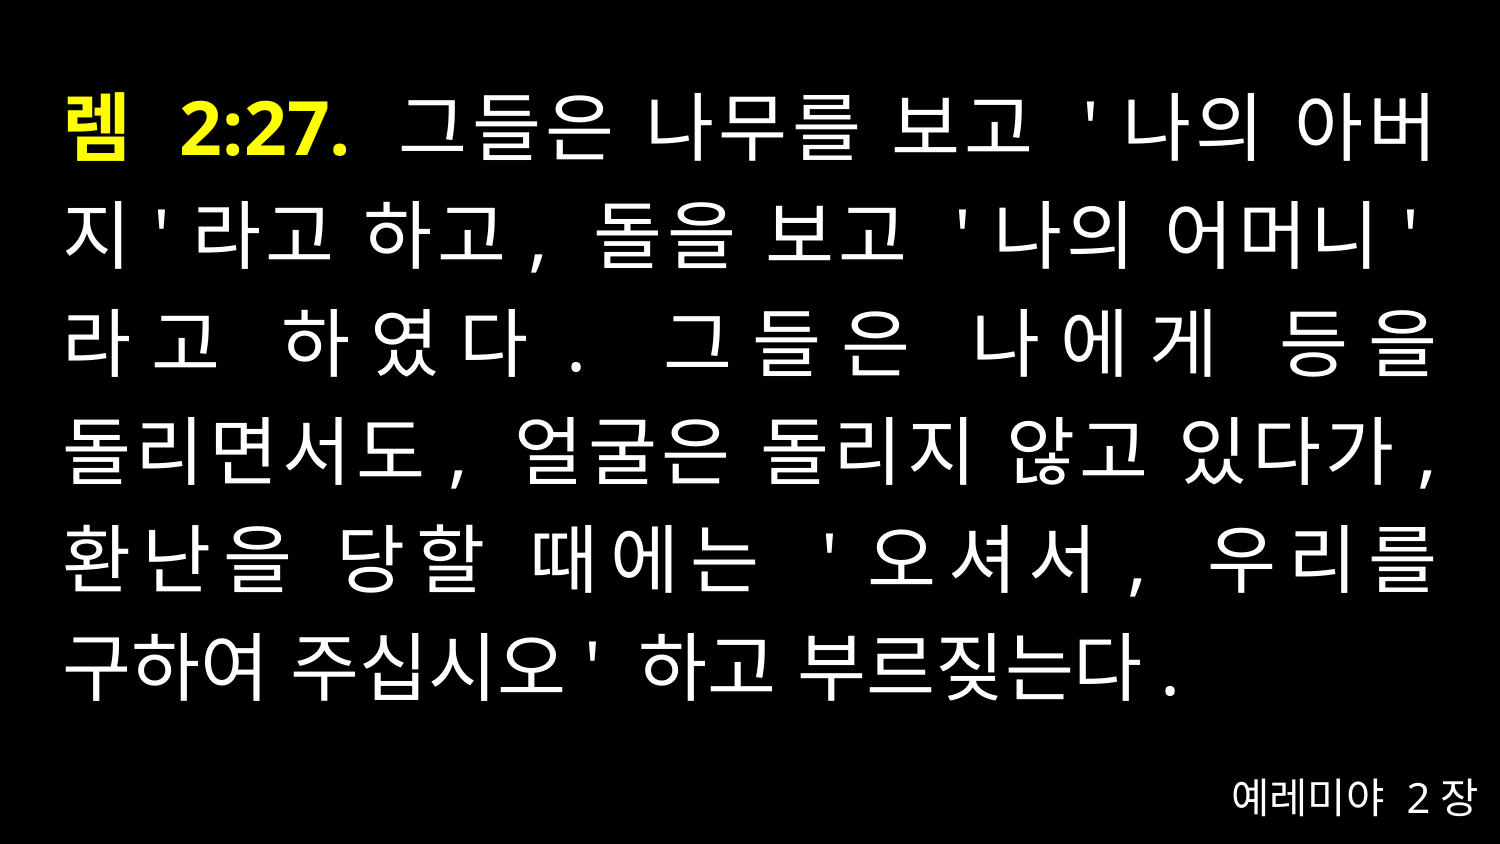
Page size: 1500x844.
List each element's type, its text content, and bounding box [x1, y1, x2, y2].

subtitle 예레미야 2장 [916, 770, 1500, 844]
title 렘 2:27. 그들은 나무를 보고 '나의 아버지'라고 하고, 돌을 보고 '나의 어머니'라고 하였다. 그들은 나에게 등을 돌리면서도, 얼굴은 돌리지 않고 있다가, 환난을 당할 때에는 '오셔서, 우리를 구하여 주십시오' 하고 부르짖는다. [0, 0, 1500, 844]
